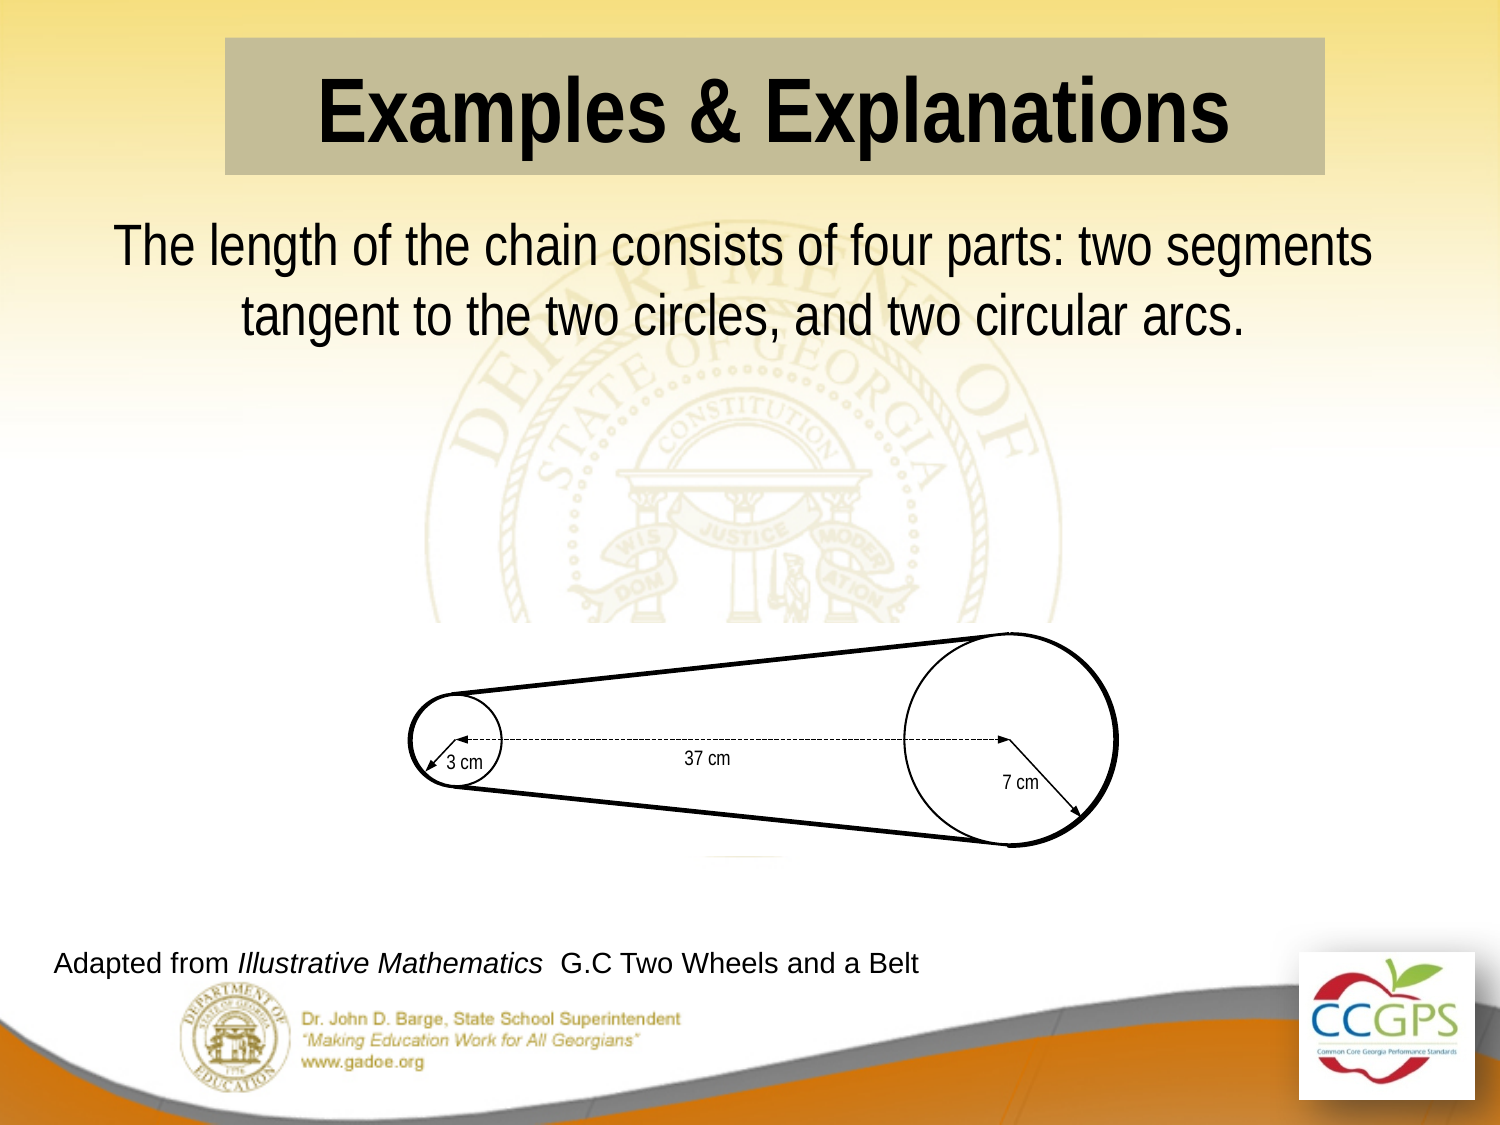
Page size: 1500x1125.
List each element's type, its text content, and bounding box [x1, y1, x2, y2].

text_box Adapted from Illustrative Mathematics G.C Two Wheels and a Belt [38, 937, 935, 988]
subtitle The length of the chain consists of four parts: two segments tangent to the two circles, and two circular arcs. [37, 199, 1451, 576]
picture [0, 0, 1500, 1125]
title Examples & Explanations [224, 37, 1326, 176]
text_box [401, 624, 1127, 855]
